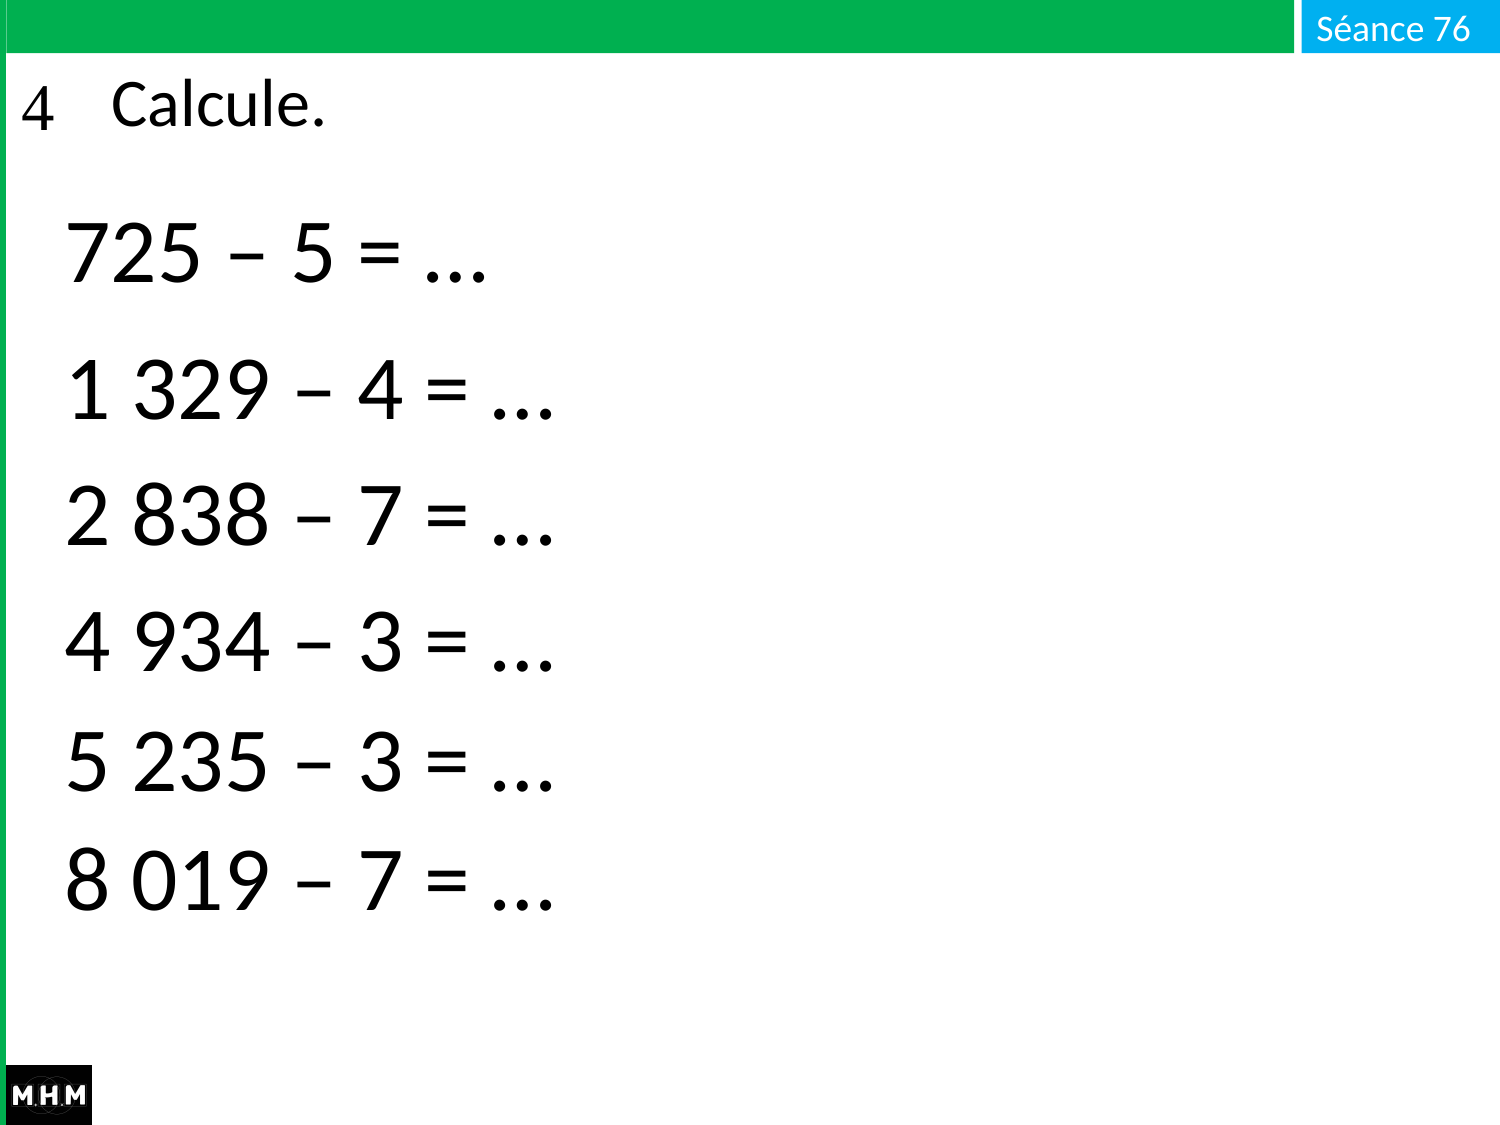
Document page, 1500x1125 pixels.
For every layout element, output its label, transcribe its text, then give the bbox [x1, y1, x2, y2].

text_box 5 235 – 3 = … [49, 692, 916, 811]
text_box 1 329 – 4 = … [49, 320, 1294, 445]
text_box 4 934 – 3 = … [49, 572, 916, 692]
text_box 725 – 5 = … [49, 183, 943, 308]
picture [6, 1065, 92, 1125]
text_box 8 019 – 7 = … [49, 811, 916, 937]
text_box 2 838 – 7 = … [49, 446, 1088, 571]
title Calcule. [96, 60, 1391, 150]
